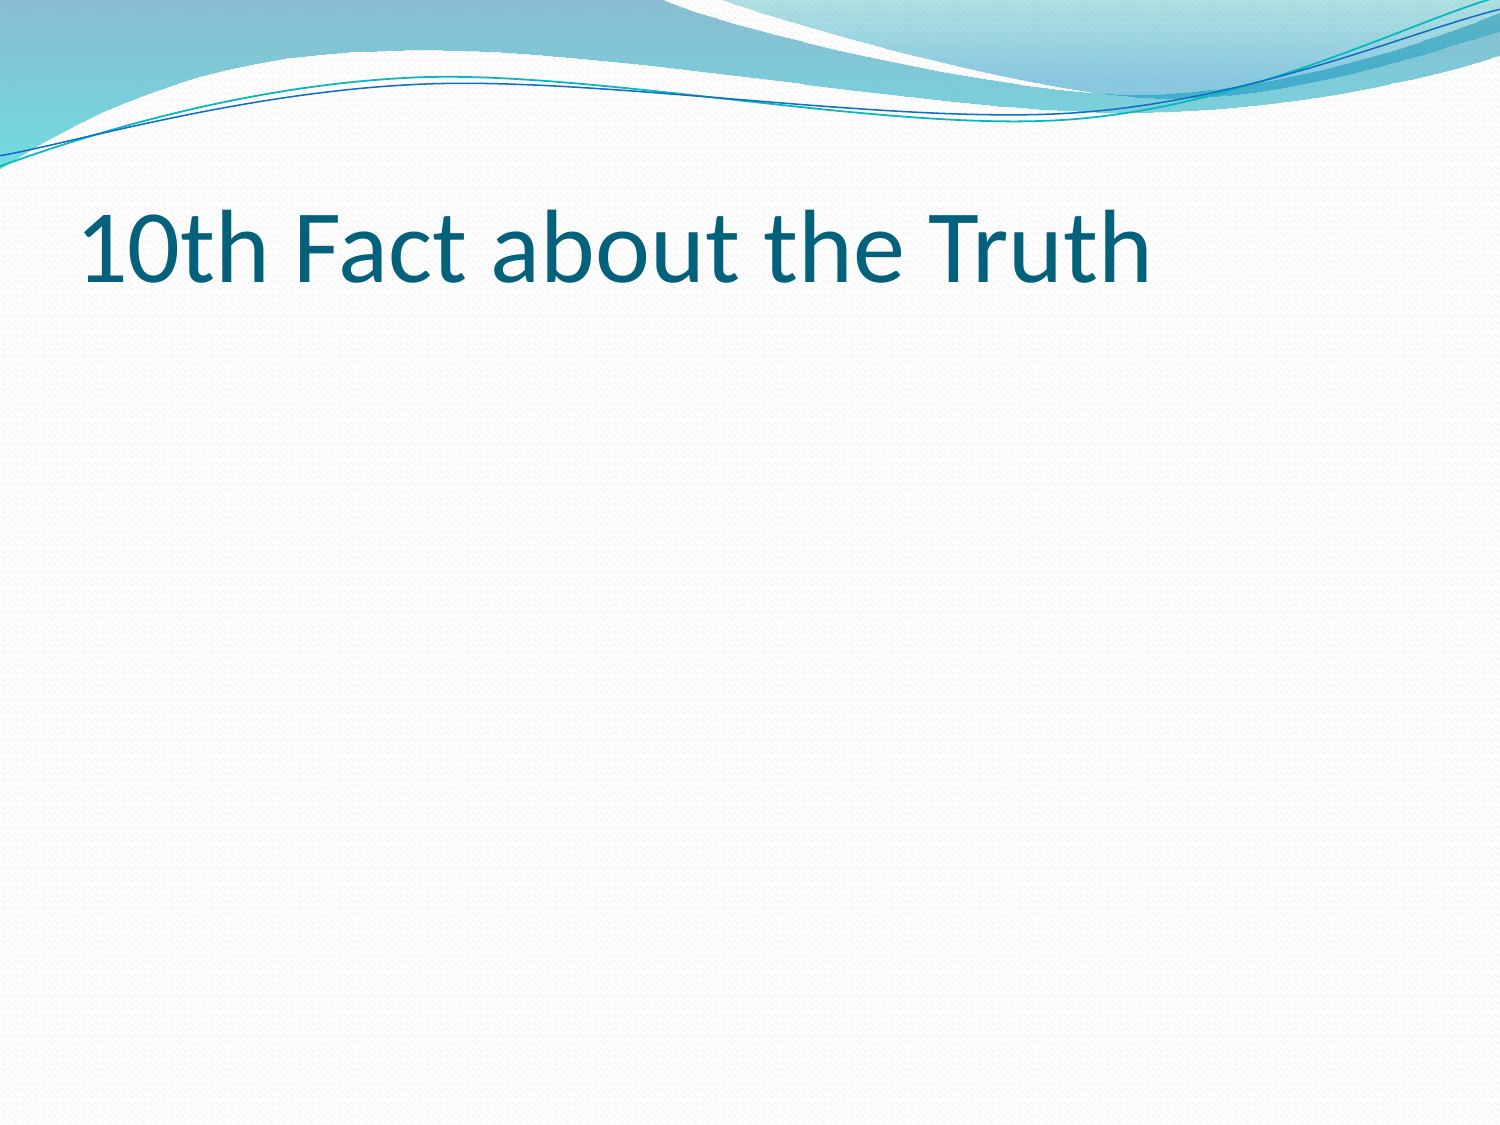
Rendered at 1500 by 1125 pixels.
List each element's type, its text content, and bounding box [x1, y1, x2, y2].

title 10th Fact about the Truth [75, 115, 1425, 303]
